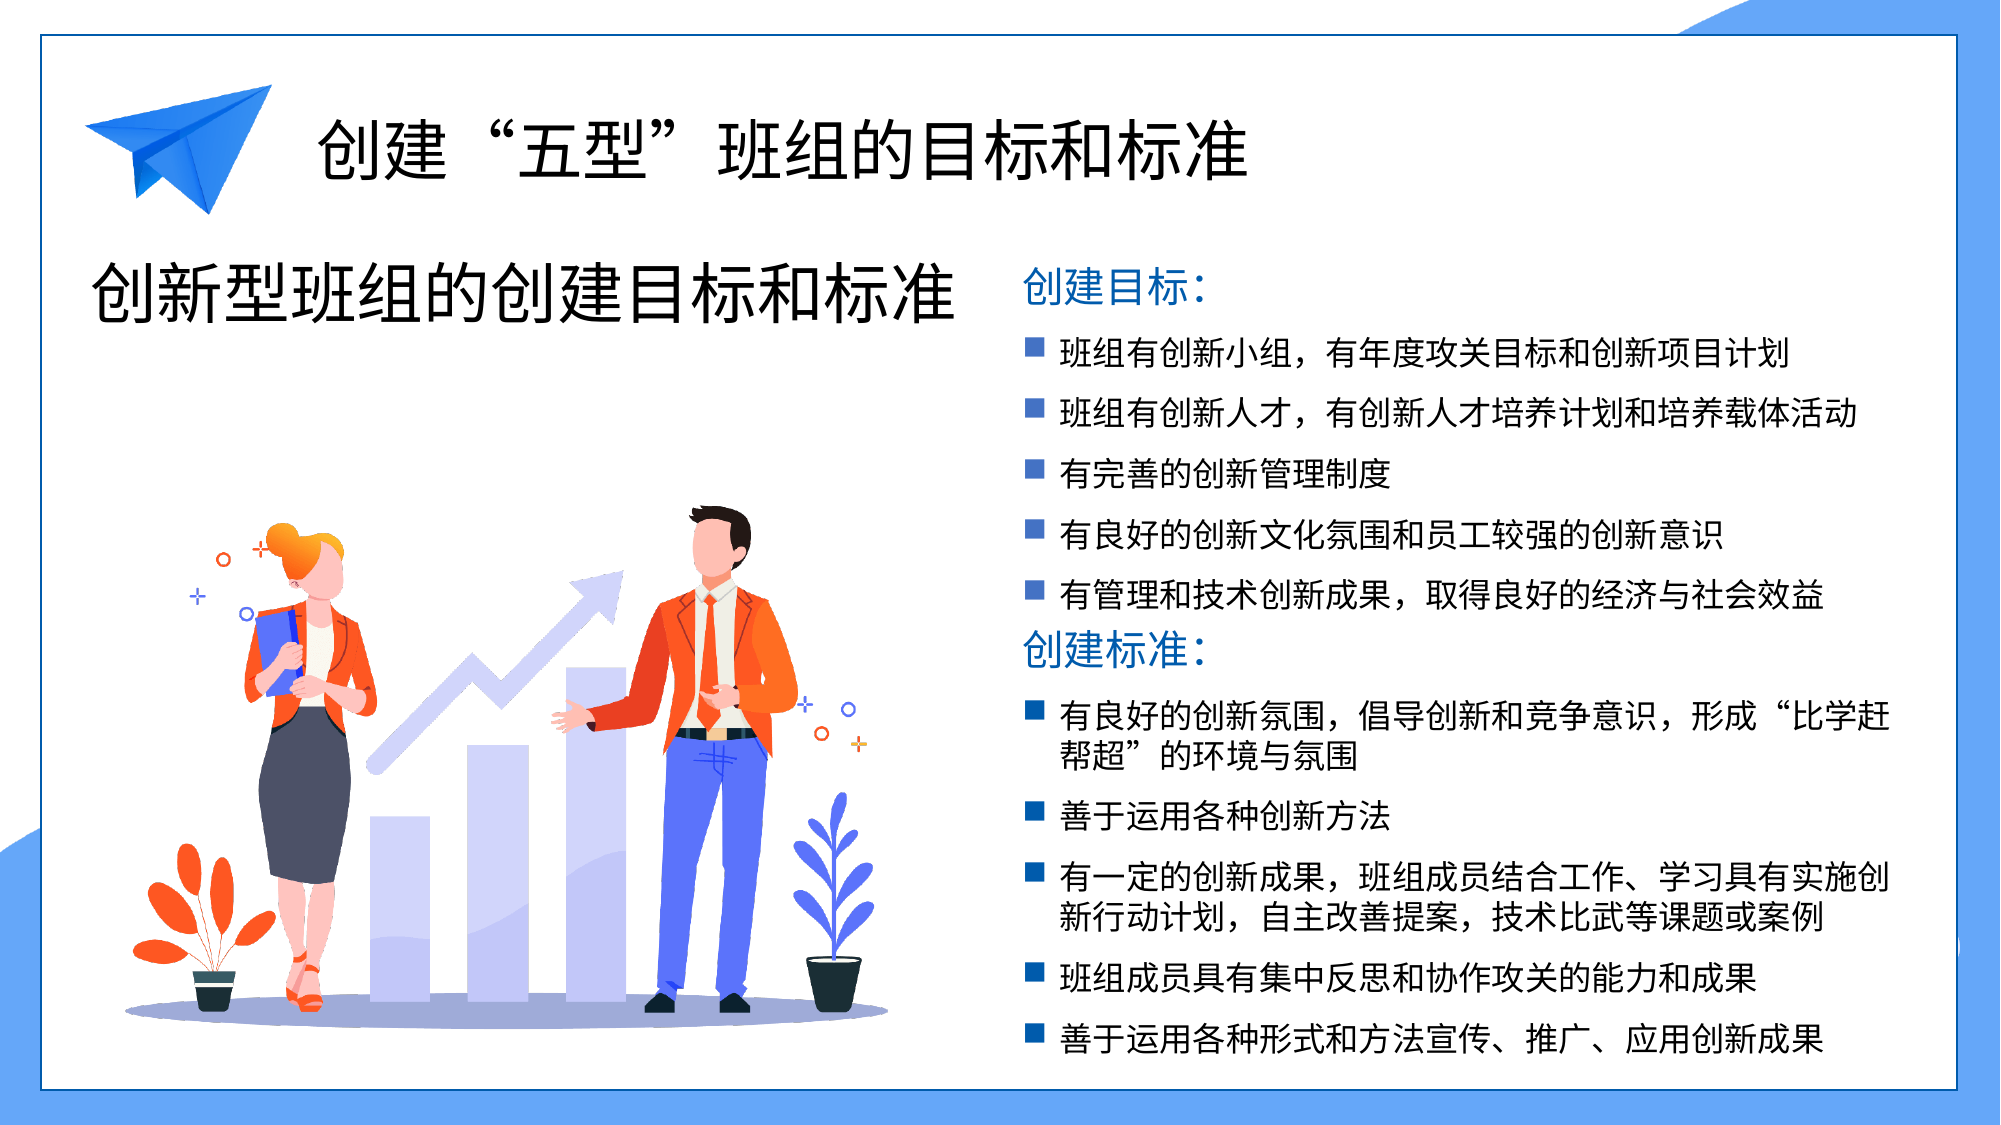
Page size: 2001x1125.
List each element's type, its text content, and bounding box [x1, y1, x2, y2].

picture [0, 0, 2000, 1125]
text_box 创建标准： 有良好的创新氛围，倡导创新和竞争意识，形成“比学赶帮超”的环境与氛围 善于运用各种创新方法 有一定的创新成果，班组成员结合工作、学习具有实施创新行动计划，自主改善提案，技术比武等课题或案例 班组成员具有集中反思和协作攻关的能力和成果 善于运用各种形式和方法宣传、推广、应用创新成果 [1007, 616, 1925, 1069]
picture [84, 84, 272, 215]
text_box 创新型班组的创建目标和标准 [75, 253, 1007, 395]
text_box 创建目标： 班组有创新小组，有年度攻关目标和创新项目计划 班组有创新人才，有创新人才培养计划和培养载体活动 有完善的创新管理制度 有良好的创新文化氛围和员工较强的创新意识 有管理和技术创新成果，取得良好的经济与社会效益 [1007, 253, 2000, 669]
